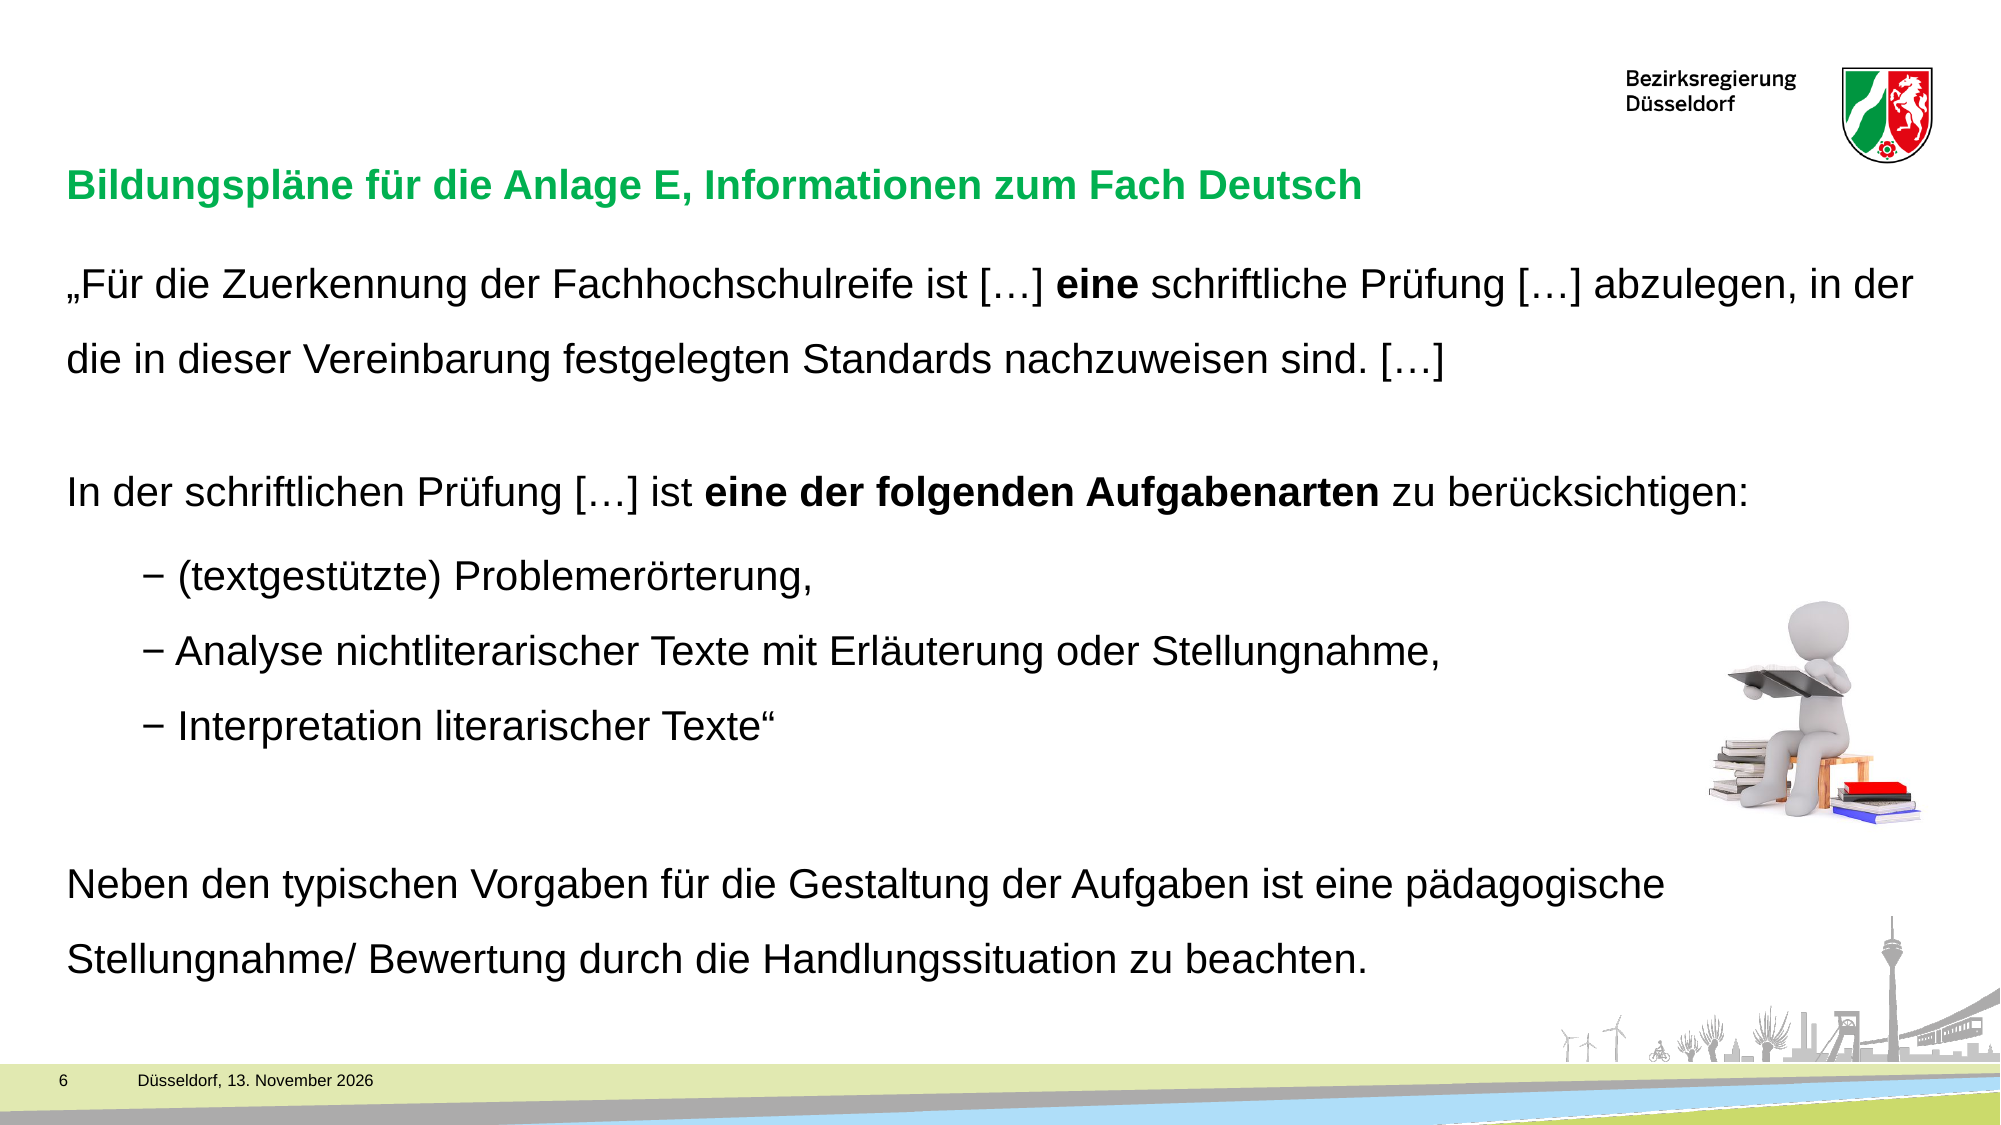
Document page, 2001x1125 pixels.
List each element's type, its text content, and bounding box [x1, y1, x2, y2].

slide_number 6 [58, 1070, 123, 1125]
picture [1625, 66, 1933, 137]
title Bildungspläne für die Anlage E, Informationen zum Fach Deutsch [66, 137, 1933, 231]
footer Düsseldorf, 15. November 2023 [137, 1070, 595, 1125]
list „Für die Zuerkennung der Fachhochschulreife ist […] eine schriftliche Prüfung […] abzulegen, in der die in dieser Vereinbarung festgelegten Standards nachzuweisen sind. […] In der schriftlichen Prüfung […] ist eine der folgenden Aufgabenarten zu berücksichtigen: − (textgestützte) Problemerörterung, − Analyse nichtliterarischer Texte mit Erläuterung oder Stellungnahme, − Interpretation literarischer Texte“ Neben den typischen Vorgaben für die Gestaltung der Aufgaben ist eine pädagogische Stellungnahme/ Bewertung durch die Handlungssituation zu beachten. [66, 231, 1933, 1024]
picture [1673, 568, 1946, 841]
picture [0, 916, 2000, 1125]
